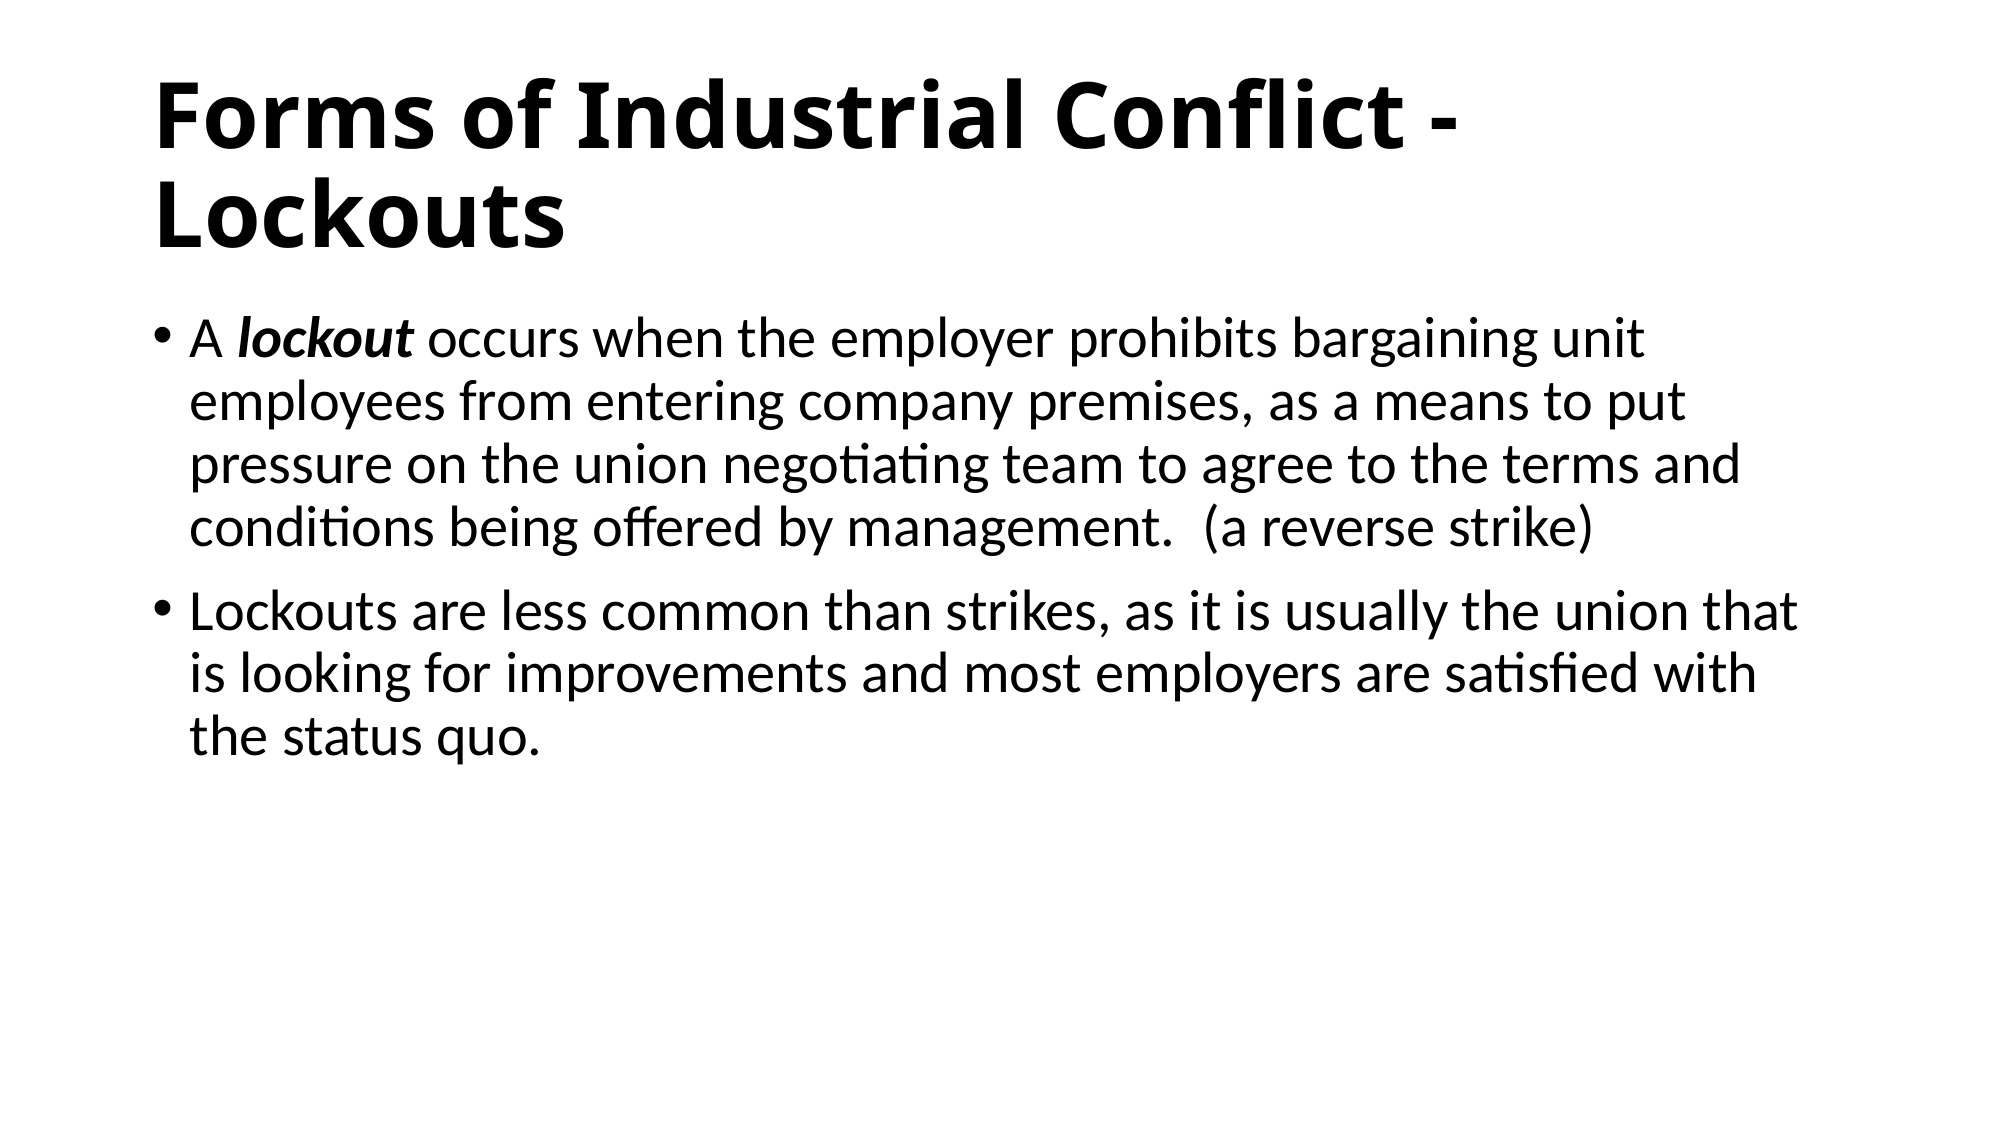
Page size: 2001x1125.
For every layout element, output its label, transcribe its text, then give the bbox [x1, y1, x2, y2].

list A lockout occurs when the employer prohibits bargaining unit employees from entering company premises, as a means to put pressure on the union negotiating team to agree to the terms and conditions being offered by management. (a reverse strike) Lockouts are less common than strikes, as it is usually the union that is looking for improvements and most employers are satisfied with the status quo. [137, 299, 1863, 1014]
title Forms of Industrial Conflict - Lockouts [137, 59, 1863, 278]
